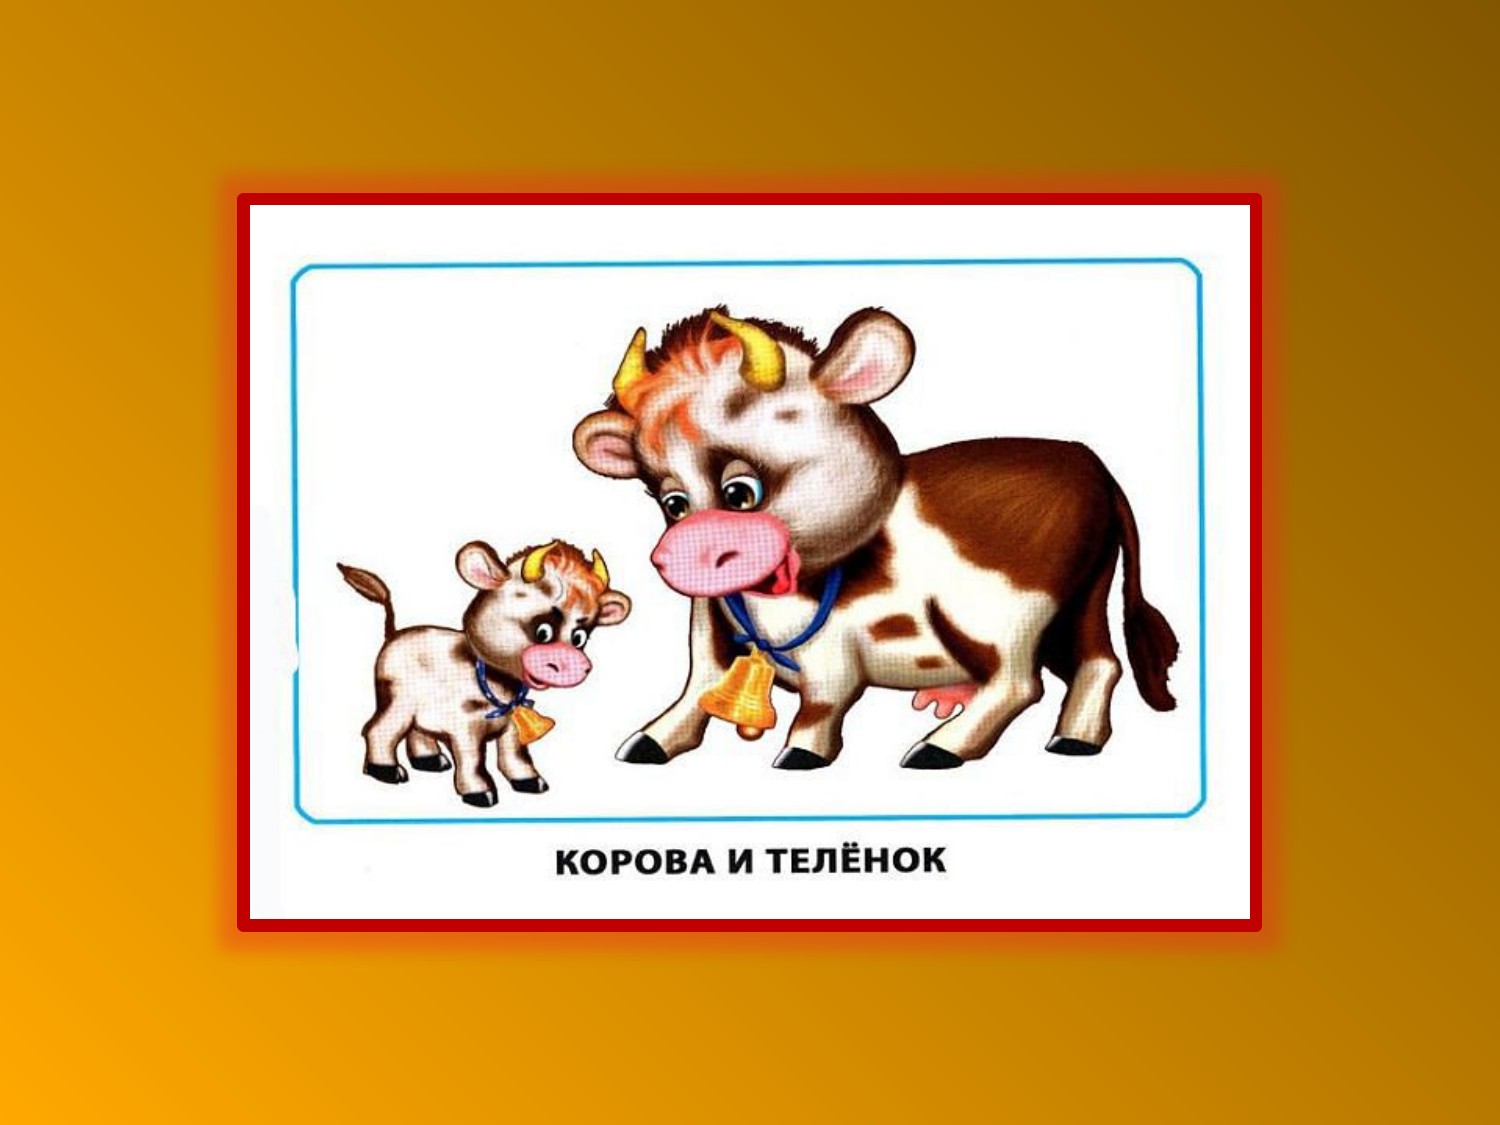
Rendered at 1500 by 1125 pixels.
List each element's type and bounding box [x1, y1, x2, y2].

picture [249, 205, 1251, 920]
